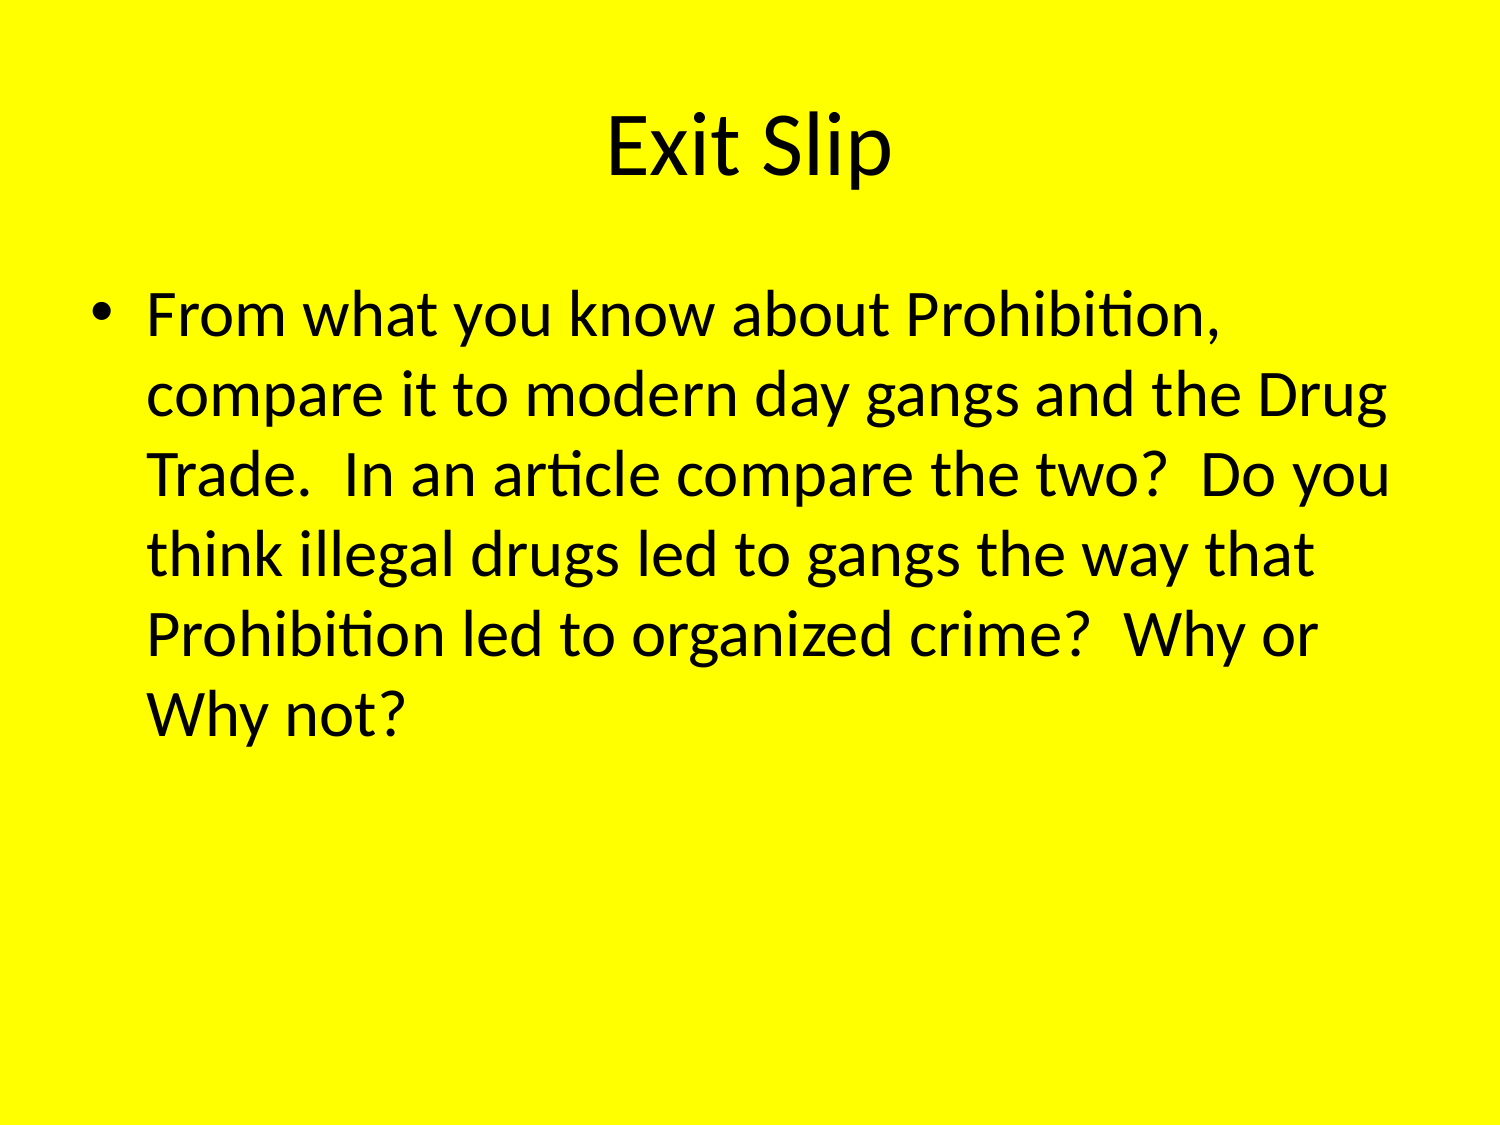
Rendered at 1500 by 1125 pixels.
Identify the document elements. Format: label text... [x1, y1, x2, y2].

list From what you know about Prohibition, compare it to modern day gangs and the Drug Trade. In an article compare the two? Do you think illegal drugs led to gangs the way that Prohibition led to organized crime? Why or Why not? [75, 262, 1425, 1005]
title Exit Slip [75, 45, 1425, 233]
